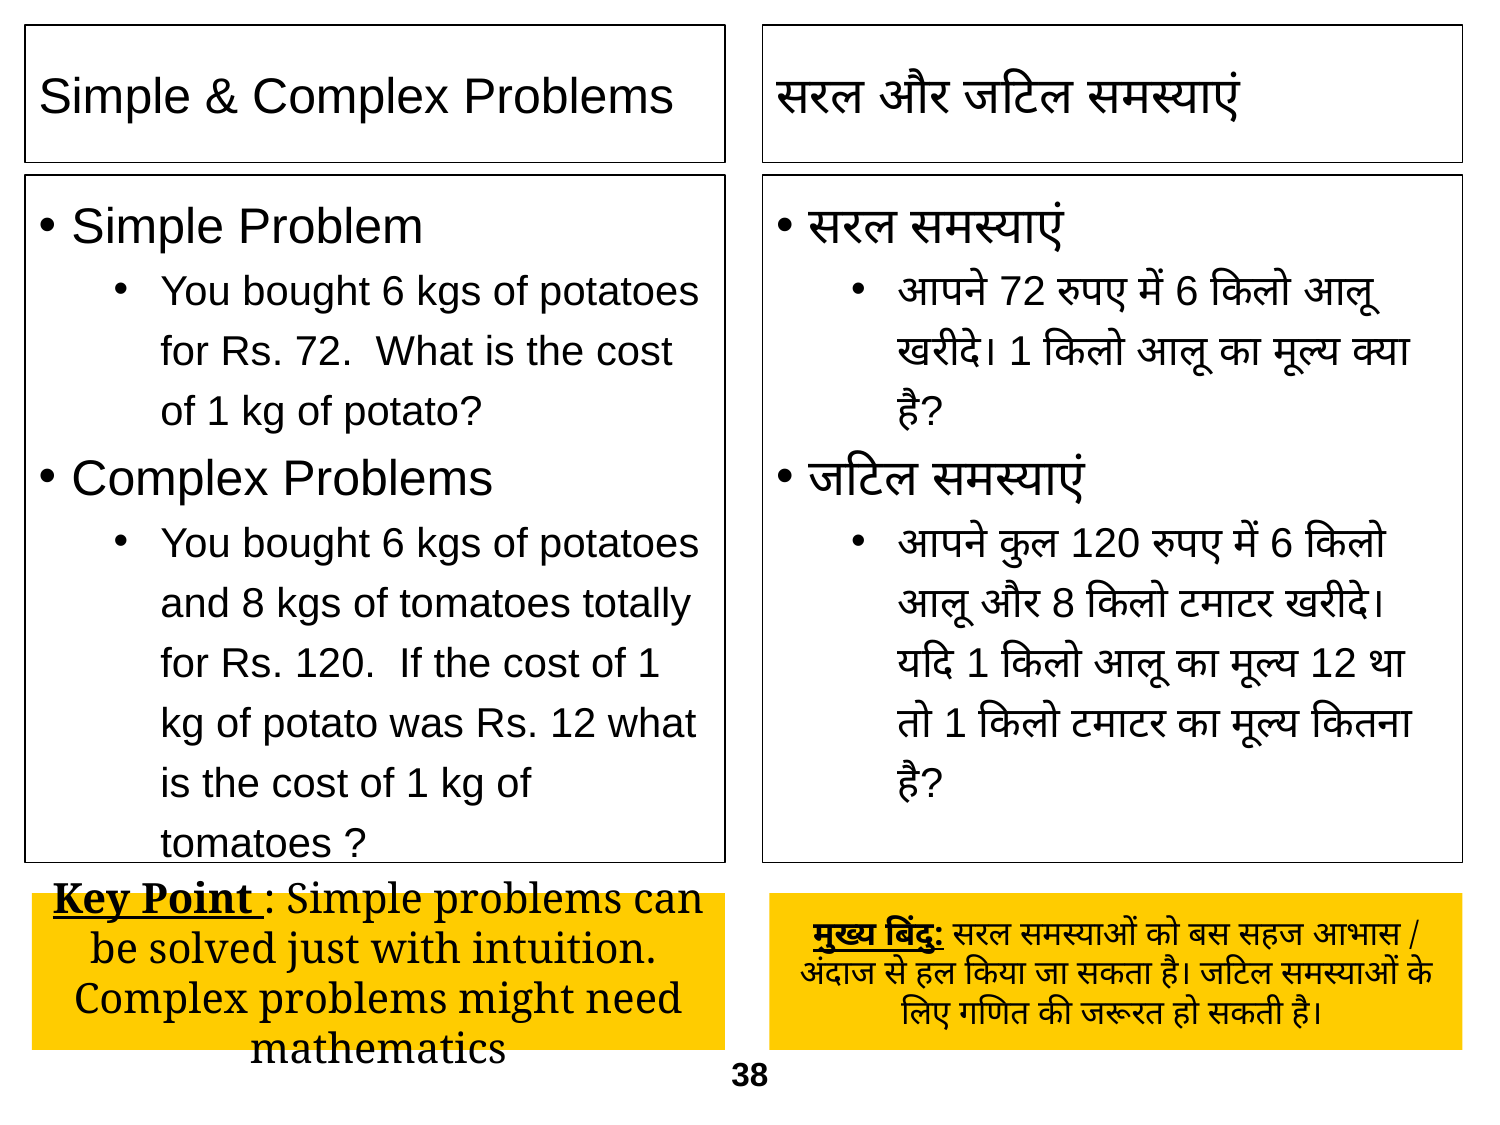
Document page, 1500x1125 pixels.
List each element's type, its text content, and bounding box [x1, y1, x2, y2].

text_box मुख्य बिंदु: सरल समस्याओं को बस सहज आभास / अंदाज से हल किया जा सकता है। जटिल समस्याओं के लिए गणित की जरूरत हो सकती है। [769, 893, 1463, 1050]
text_box सरल समस्याएं आपने 72 रुपए में 6 किलो आलू खरीदे। 1 किलो आलू का मूल्य क्या है? जटिल समस्याएं आपने कुल 120 रुपए में 6 किलो आलू और 8 किलो टमाटर खरीदे। यदि 1 किलो आलू का मूल्य 12 था तो 1 किलो टमाटर का मूल्य कितना है? [762, 174, 1463, 863]
slide_number 38 [512, 1042, 988, 1103]
text_box Key Point : Simple problems can be solved just with intuition. Complex problems might need mathematics [31, 893, 725, 1050]
text_box Simple Problem You bought 6 kgs of potatoes for Rs. 72. What is the cost of 1 kg of potato? Complex Problems You bought 6 kgs of potatoes and 8 kgs of tomatoes totally for Rs. 120. If the cost of 1 kg of potato was Rs. 12 what is the cost of 1 kg of tomatoes ? [24, 174, 725, 863]
text_box Simple & Complex Problems [24, 24, 725, 163]
text_box सरल और जटिल समस्याएं [762, 24, 1463, 163]
